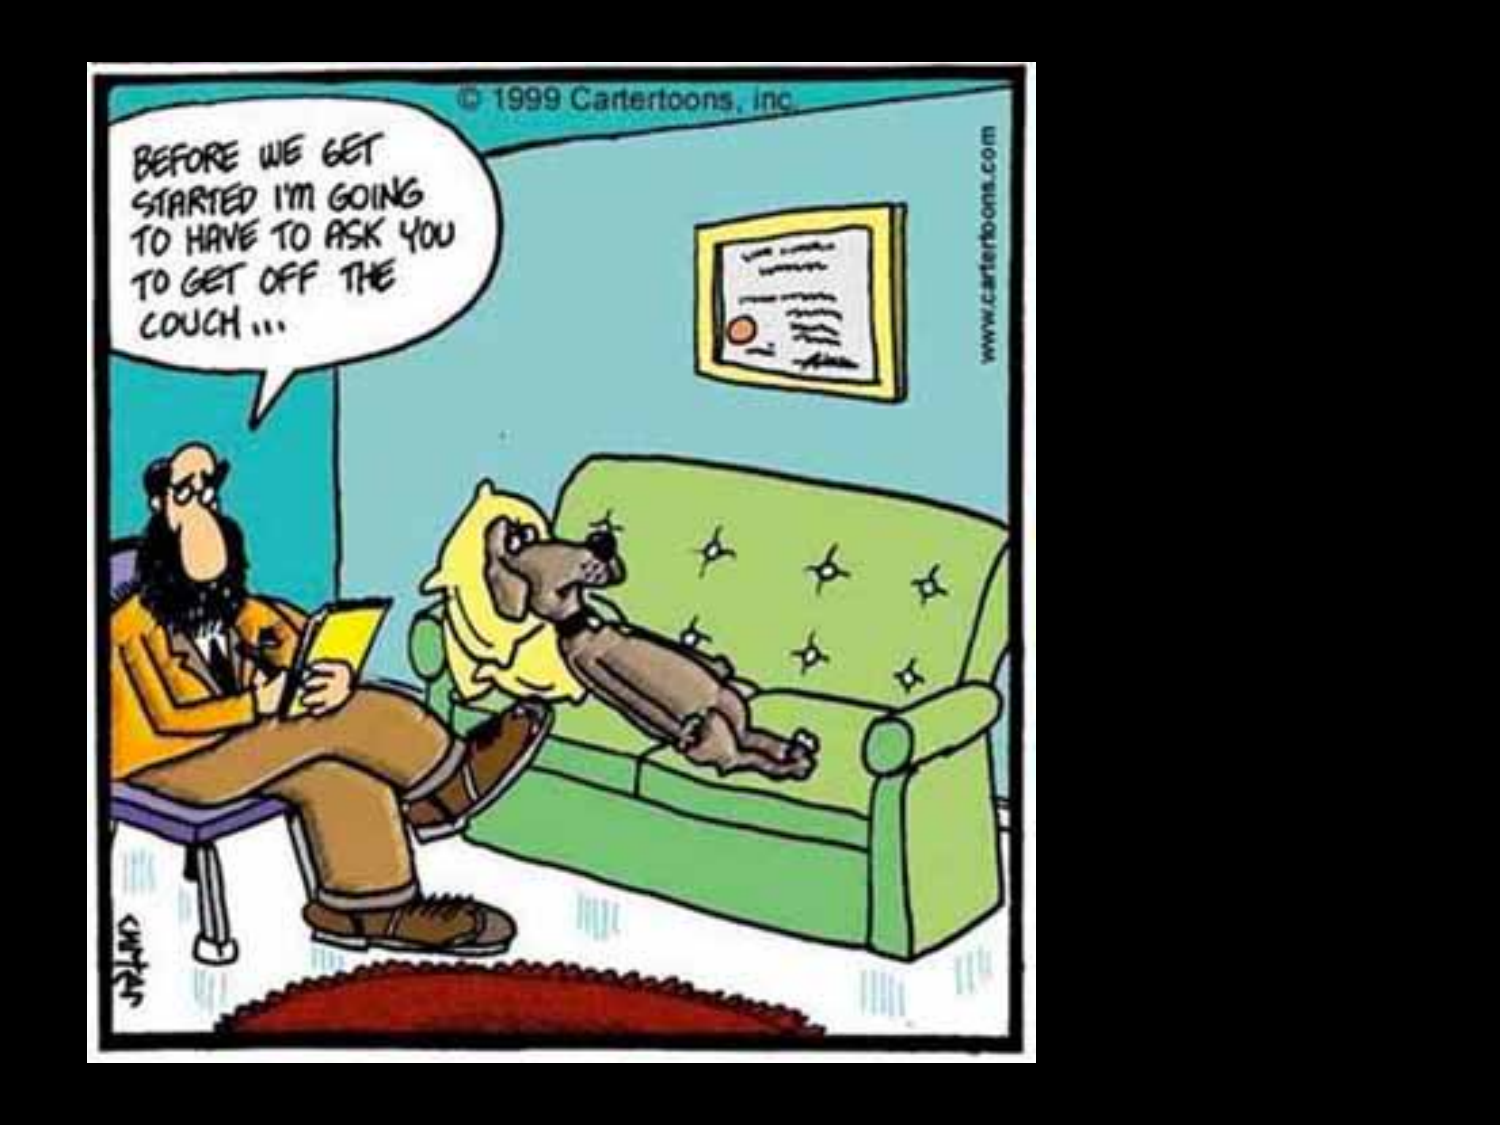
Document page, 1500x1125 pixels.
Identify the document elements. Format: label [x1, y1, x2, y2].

picture [87, 62, 1037, 1063]
